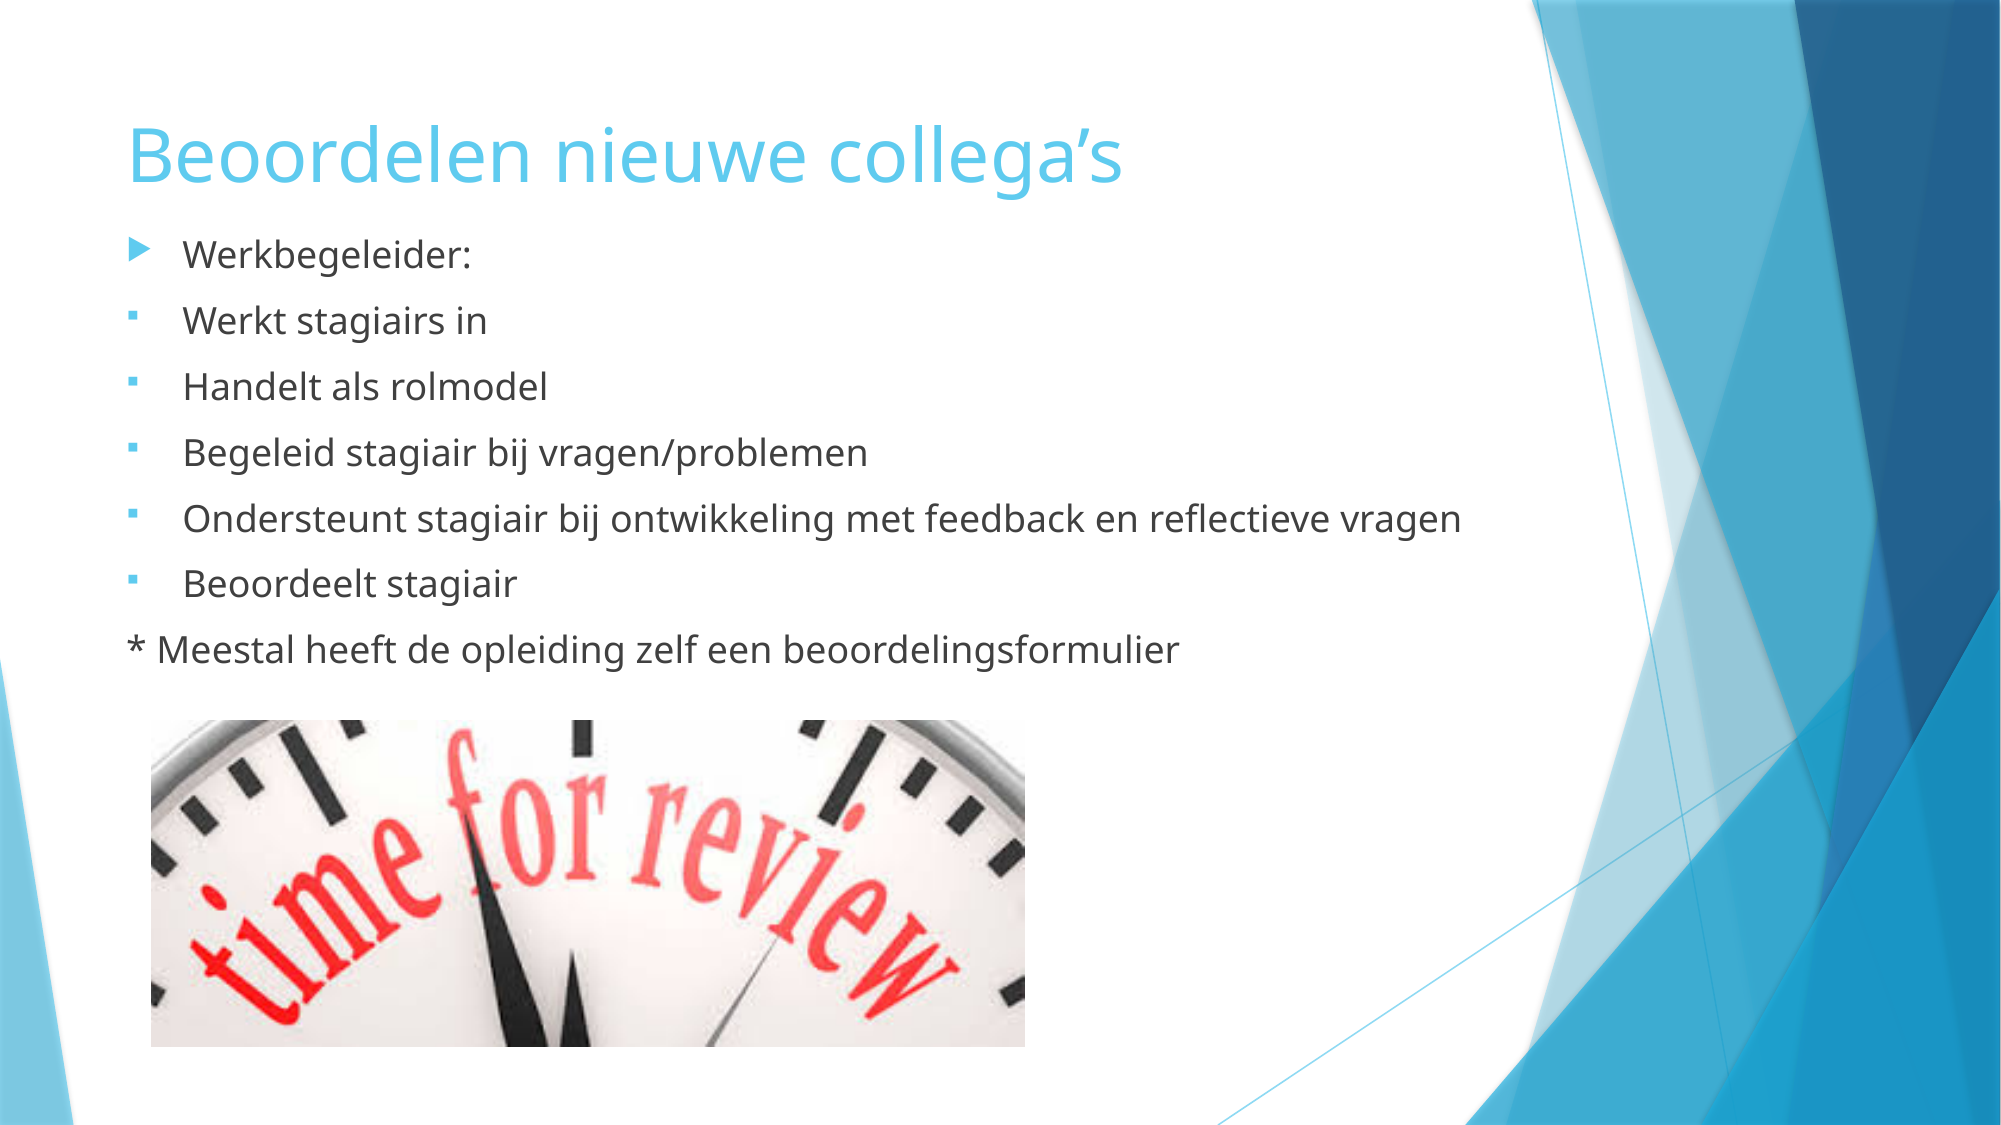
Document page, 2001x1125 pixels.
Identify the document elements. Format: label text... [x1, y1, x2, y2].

title Beoordelen nieuwe collega’s [111, 99, 1522, 223]
picture [151, 720, 1025, 1047]
list Werkbegeleider: Werkt stagiairs in Handelt als rolmodel Begeleid stagiair bij vragen/problemen Ondersteunt stagiair bij ontwikkeling met feedback en reflectieve vragen Beoordeelt stagiair * Meestal heeft de opleiding zelf een beoordelingsformulier [111, 223, 1522, 861]
